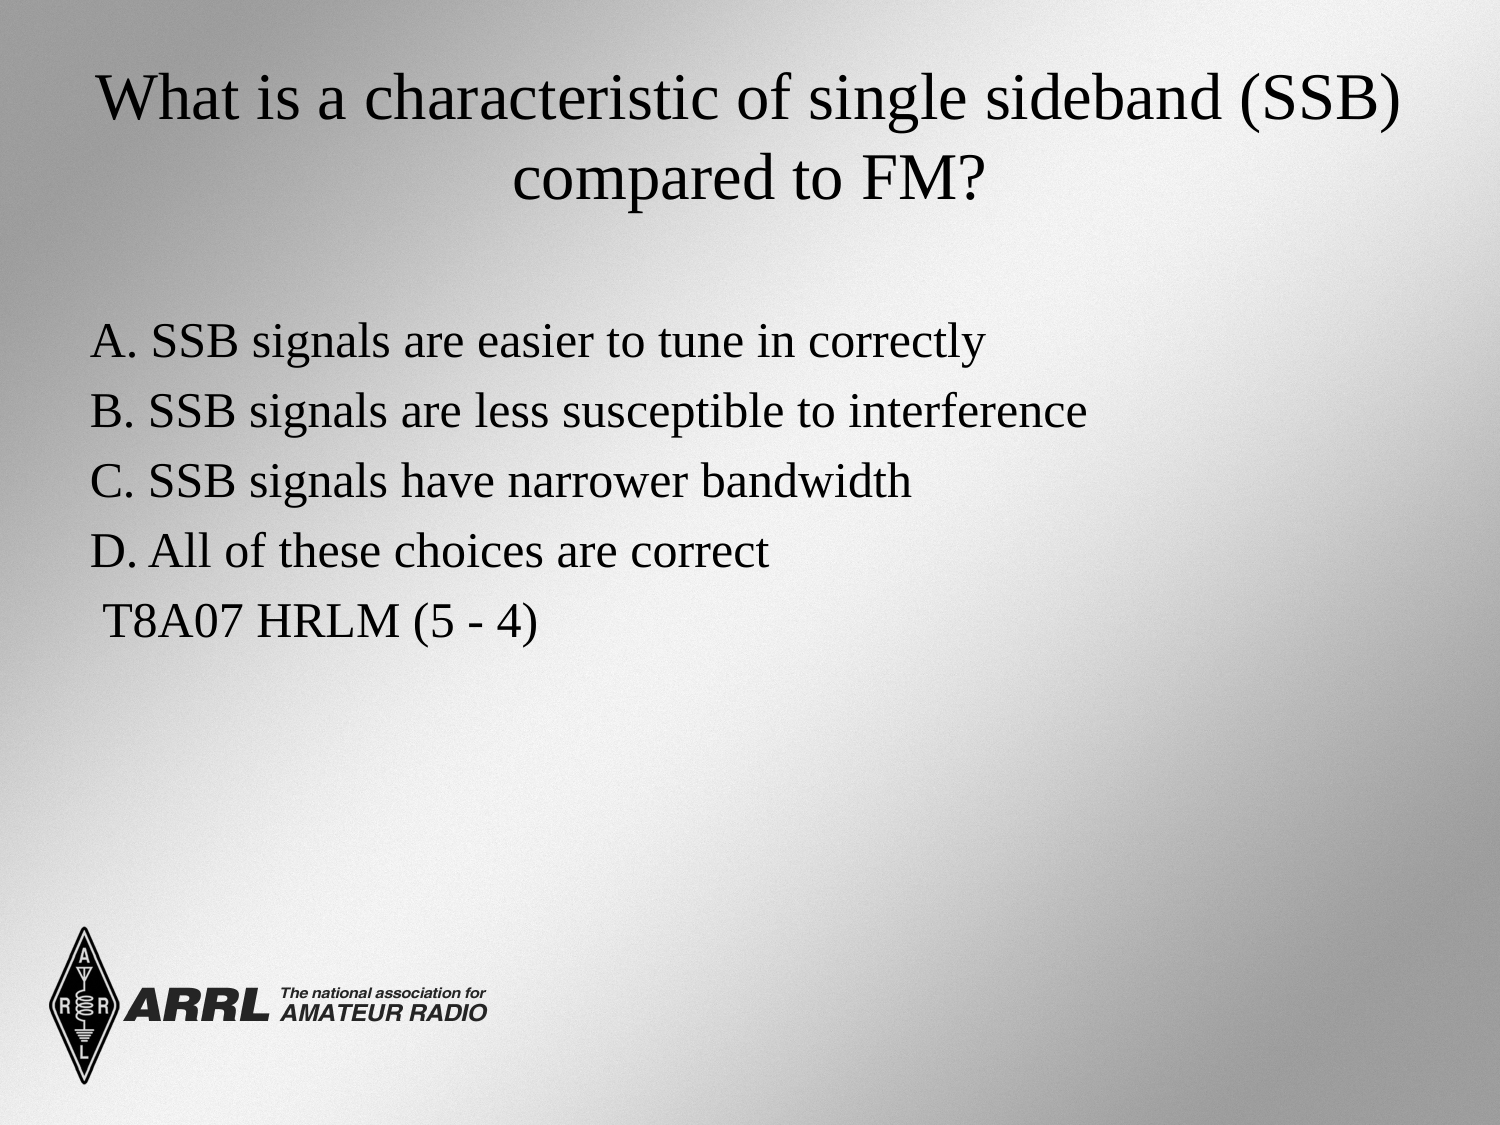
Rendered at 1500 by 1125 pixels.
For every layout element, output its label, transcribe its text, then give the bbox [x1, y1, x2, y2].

title What is a characteristic of single sideband (SSB) compared to FM? [75, 45, 1425, 233]
list A. SSB signals are easier to tune in correctly B. SSB signals are less susceptible to interference C. SSB signals have narrower bandwidth D. All of these choices are correct T8A07 HRLM (5 - 4) [75, 299, 1425, 1005]
picture [0, 0, 1500, 1125]
